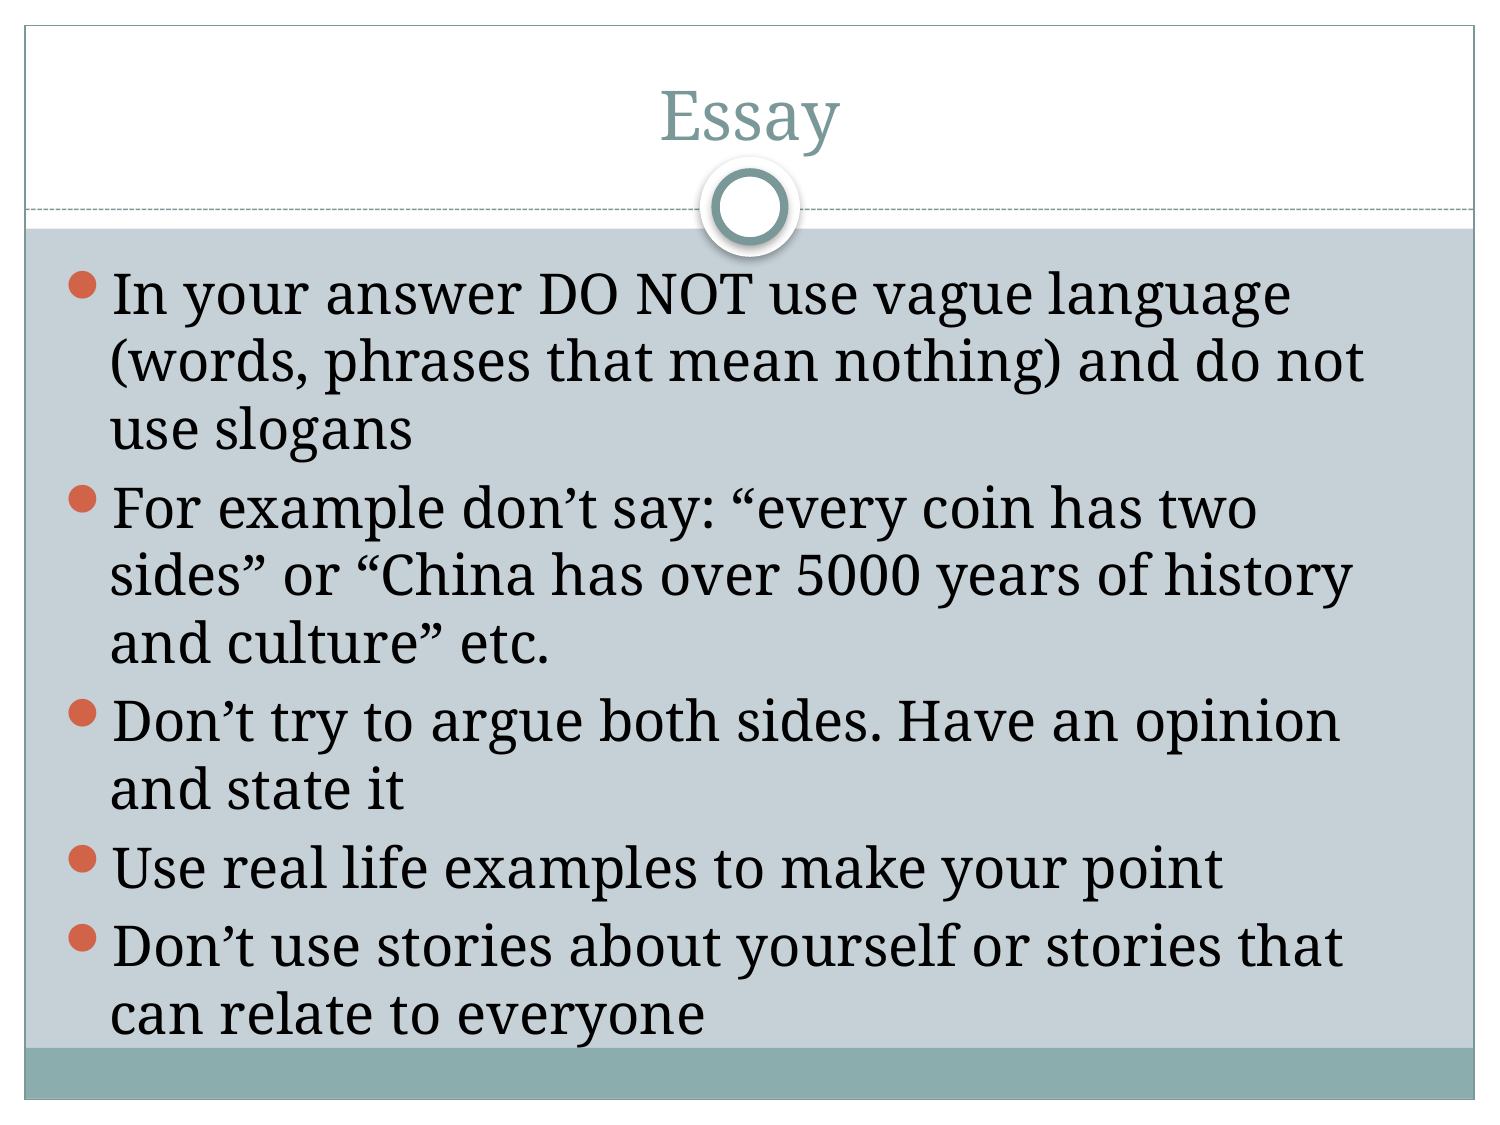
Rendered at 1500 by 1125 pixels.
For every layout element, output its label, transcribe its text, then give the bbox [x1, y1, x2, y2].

list In your answer DO NOT use vague language (words, phrases that mean nothing) and do not use slogans For example don’t say: “every coin has two sides” or “China has over 5000 years of history and culture” etc. Don’t try to argue both sides. Have an opinion and state it Use real life examples to make your point Don’t use stories about yourself or stories that can relate to everyone [49, 250, 1445, 1001]
title Essay [49, 37, 1450, 162]
